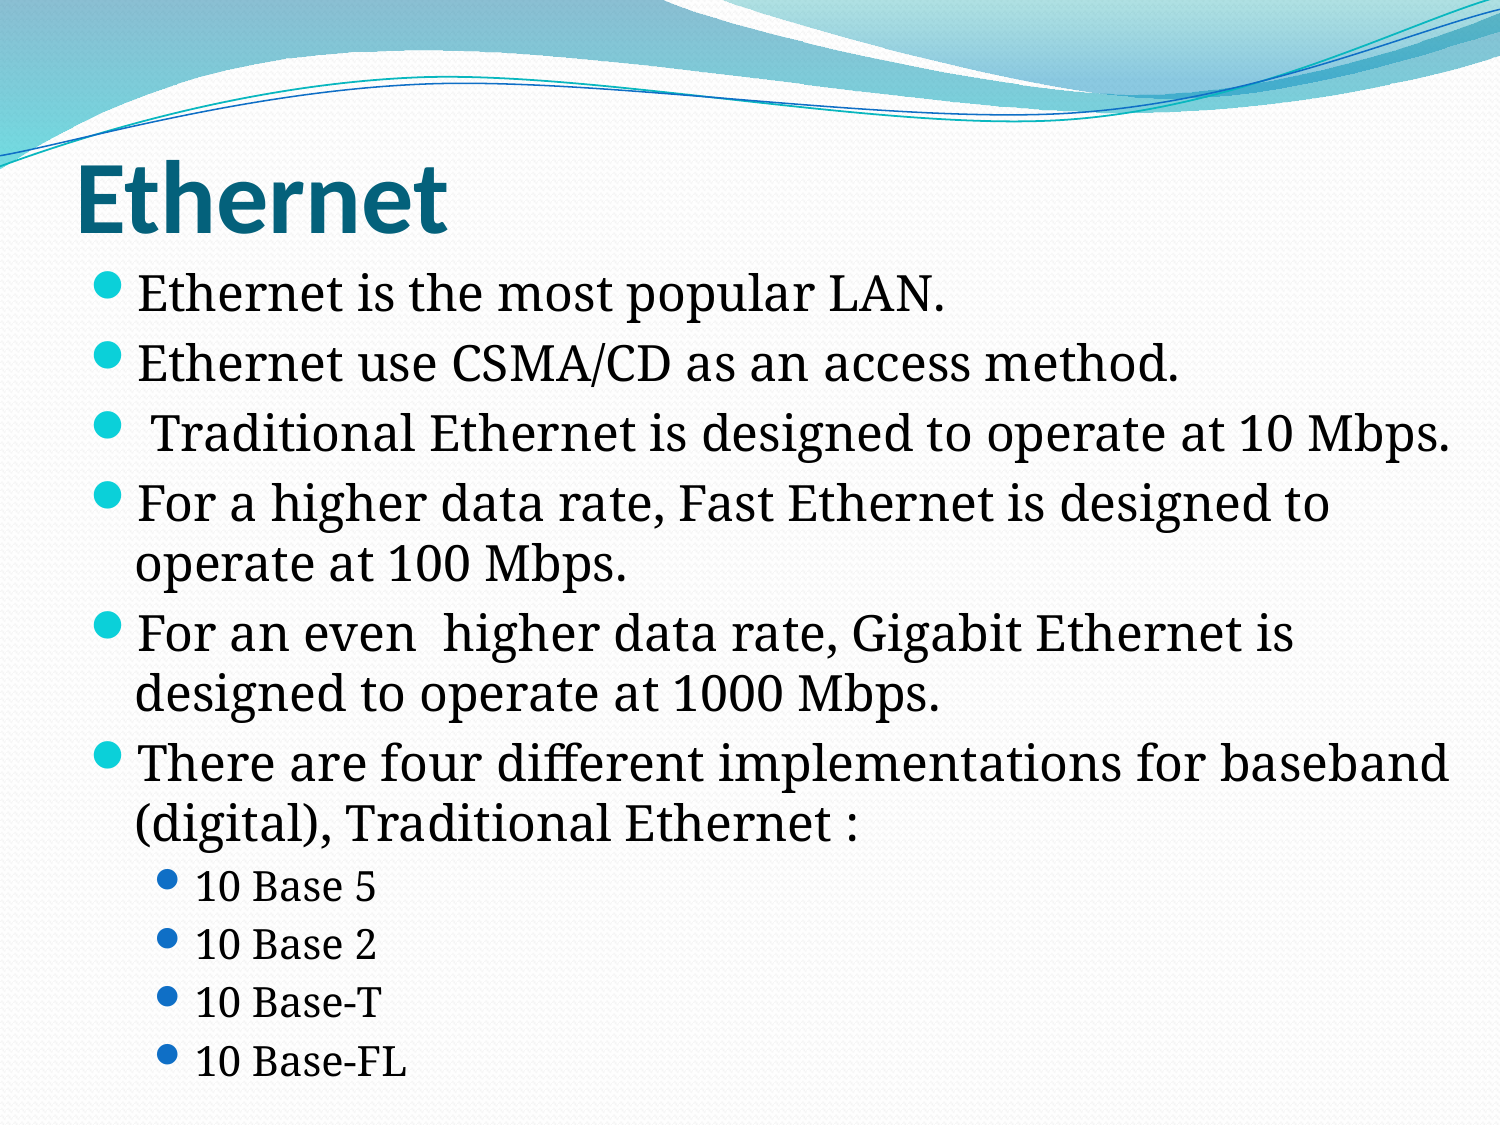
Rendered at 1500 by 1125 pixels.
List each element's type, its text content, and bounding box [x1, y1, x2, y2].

list Ethernet is the most popular LAN. Ethernet use CSMA/CD as an access method. Traditional Ethernet is designed to operate at 10 Mbps. For a higher data rate, Fast Ethernet is designed to operate at 100 Mbps. For an even higher data rate, Gigabit Ethernet is designed to operate at 1000 Mbps. There are four different implementations for baseband (digital), Traditional Ethernet : 10 Base 5 10 Base 2 10 Base-T 10 Base-FL [75, 253, 1500, 1062]
title Ethernet [75, 66, 1425, 253]
